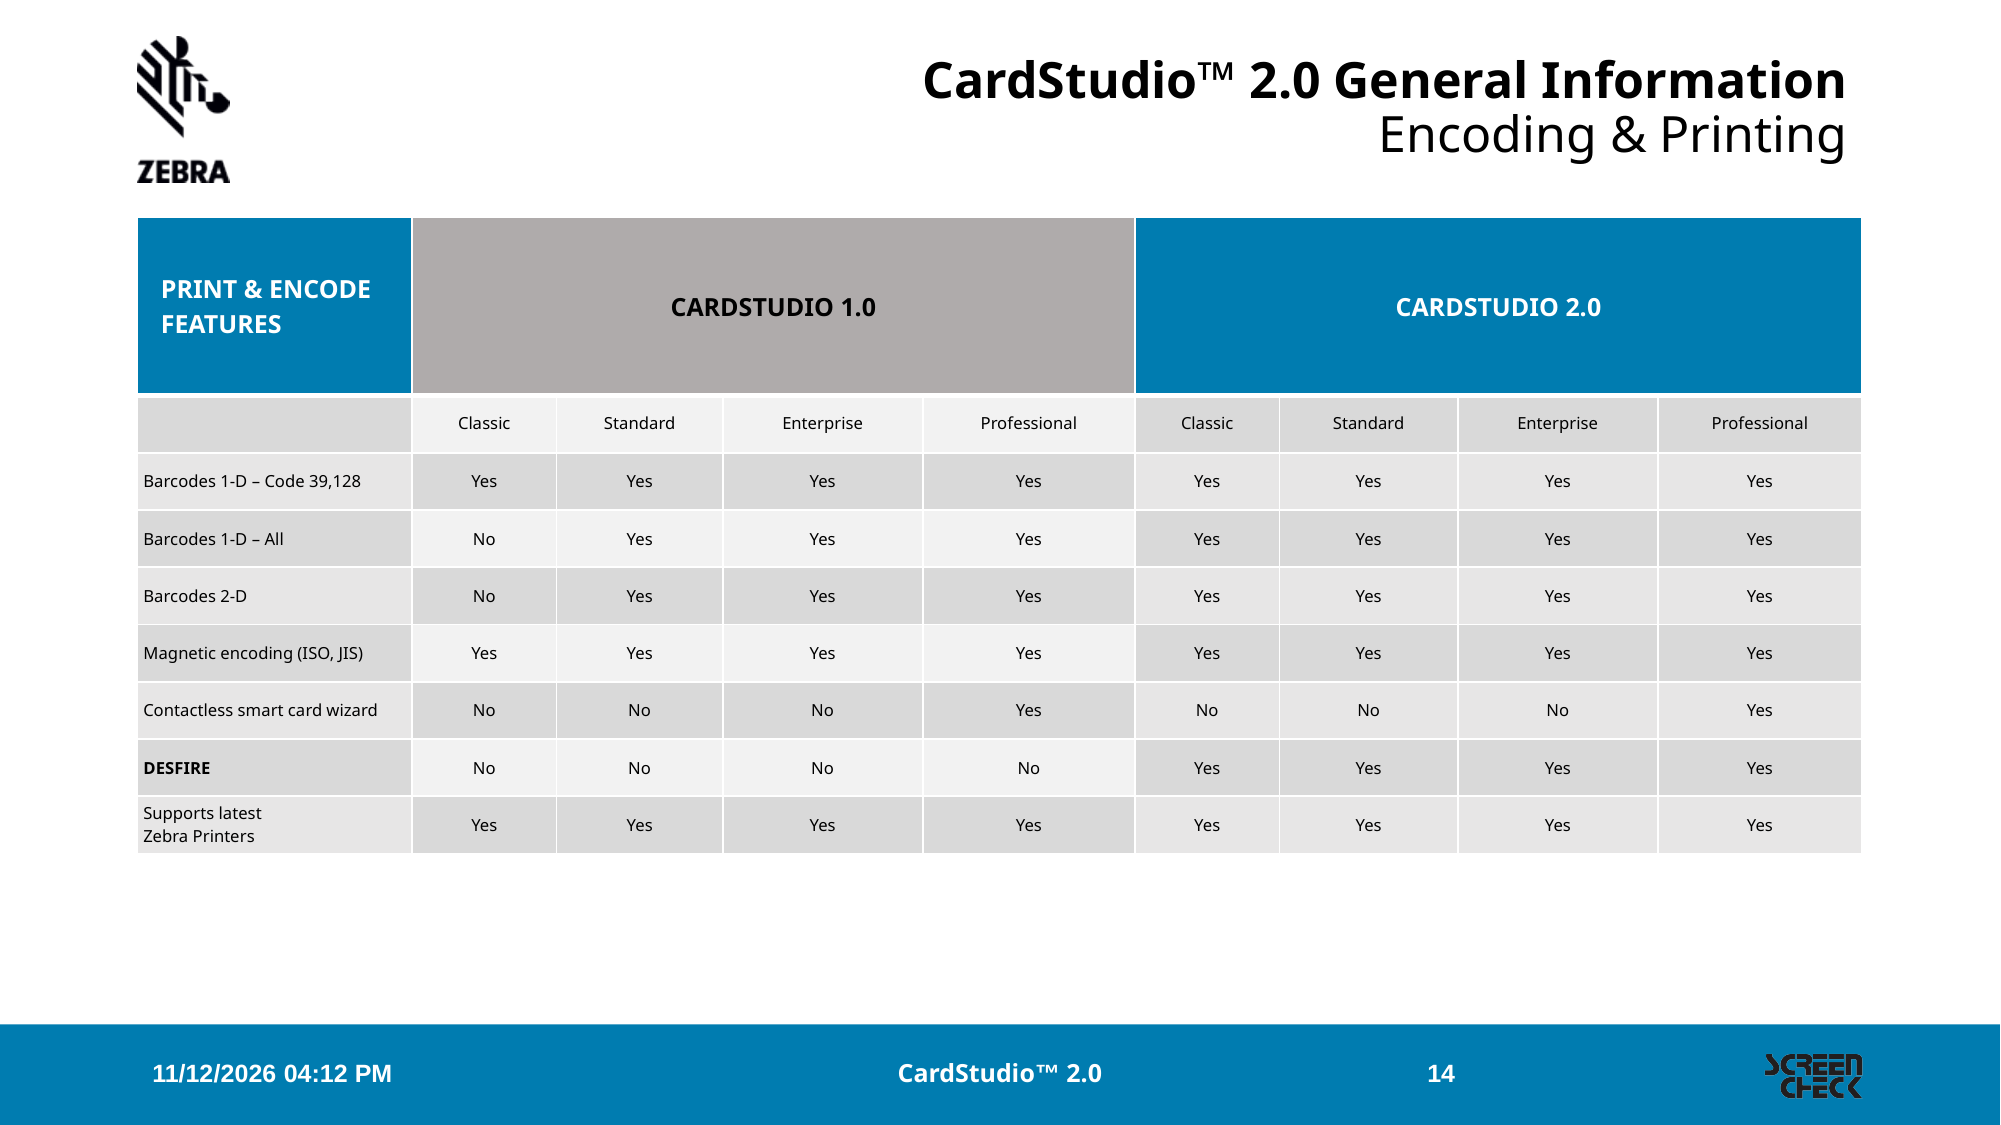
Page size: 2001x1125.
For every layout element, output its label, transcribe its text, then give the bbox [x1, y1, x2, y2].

table_cell No [557, 740, 722, 795]
table_cell Yes [1459, 454, 1657, 509]
table_cell Yes [924, 568, 1134, 624]
table_cell Barcodes 2-D [138, 568, 411, 624]
table_cell Yes [1659, 454, 1861, 509]
table_cell Yes [1659, 625, 1861, 681]
table_cell Yes [924, 511, 1134, 566]
table_cell Yes [1659, 568, 1861, 624]
table_cell No [413, 740, 556, 795]
picture [1814, 1086, 1827, 1098]
table_cell Yes [924, 454, 1134, 509]
table_cell Professional [924, 398, 1134, 452]
table_cell Yes [1659, 797, 1861, 853]
table_cell Professional [1659, 398, 1861, 452]
table_cell Barcodes 1-D – Code 39,128 [138, 454, 411, 509]
table_cell Yes [413, 625, 556, 681]
table_cell Yes [413, 454, 556, 509]
table_cell Yes [1136, 740, 1279, 795]
table_cell Yes [1659, 683, 1861, 738]
table_cell Yes [924, 625, 1134, 681]
slide_number 14 [1412, 1042, 1743, 1103]
table_cell Yes [1459, 740, 1657, 795]
table_cell No [413, 511, 556, 566]
picture [1830, 1055, 1843, 1059]
table_cell Yes [724, 797, 922, 853]
table_cell Yes [1136, 454, 1279, 509]
footer CardStudio™ 2.0 [662, 1042, 1338, 1103]
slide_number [137, 1042, 588, 1103]
table_cell Yes [557, 568, 722, 624]
table_cell Yes [557, 454, 722, 509]
table_cell No [724, 683, 922, 738]
table_cell Yes [1280, 797, 1457, 853]
table_cell No [557, 683, 722, 738]
table_cell Yes [1280, 625, 1457, 681]
table_cell No [1280, 683, 1457, 738]
table_cell Yes [1459, 625, 1657, 681]
table_cell No [924, 740, 1134, 795]
table_cell Yes [413, 797, 556, 853]
table_cell Yes [1280, 740, 1457, 795]
picture [137, 36, 230, 183]
title CardStudio™ 2.0 General Information Encoding & Printing [390, 49, 1863, 170]
table_cell No [724, 740, 922, 795]
table_cell Enterprise [1459, 398, 1657, 452]
picture [1781, 1055, 1794, 1098]
table_cell Yes [724, 625, 922, 681]
table_cell Yes [557, 625, 722, 681]
table_cell Yes [557, 511, 722, 566]
table_cell Yes [724, 454, 922, 509]
table_header CARDSTUDIO 1.0 [413, 218, 1134, 393]
picture [1765, 1055, 1779, 1075]
table_cell Yes [924, 797, 1134, 853]
table_cell Yes [1459, 511, 1657, 566]
table_cell Yes [1280, 511, 1457, 566]
table_cell Contactless smart card wizard [138, 683, 411, 738]
table_cell Yes [557, 797, 722, 853]
table_cell Yes [1659, 740, 1861, 795]
table_cell No [1459, 683, 1657, 738]
table_cell DESFIRE [138, 740, 411, 795]
table_cell Yes [1459, 568, 1657, 624]
picture [1814, 1063, 1827, 1082]
picture [1797, 1055, 1827, 1075]
picture [1846, 1055, 1862, 1098]
table_cell No [413, 683, 556, 738]
table_cell Magnetic encoding (ISO, JIS) [138, 625, 411, 681]
table_cell Standard [1280, 398, 1457, 452]
table_cell Yes [724, 568, 922, 624]
table_cell Yes [1280, 454, 1457, 509]
table_cell Yes [1459, 797, 1657, 853]
table_cell No [413, 568, 556, 624]
table_cell Enterprise [724, 398, 922, 452]
table_cell Standard [557, 398, 722, 452]
table_cell Yes [1136, 511, 1279, 566]
picture [1830, 1063, 1843, 1098]
table_cell No [1136, 683, 1279, 738]
table_cell Yes [924, 683, 1134, 738]
table_cell [138, 398, 411, 452]
table_cell Classic [413, 398, 556, 452]
picture [1797, 1077, 1811, 1098]
table_cell Supports latest Zebra Printers [138, 797, 411, 853]
table_cell Yes [1280, 568, 1457, 624]
table_cell Yes [724, 511, 922, 566]
table_cell Barcodes 1-D – All [138, 511, 411, 566]
table_cell Yes [1136, 797, 1279, 853]
table_cell Classic [1136, 398, 1279, 452]
table_cell Yes [1659, 511, 1861, 566]
table_header PRINT & ENCODE FEATURES [138, 218, 411, 393]
table_header CARDSTUDIO 2.0 [1136, 218, 1861, 393]
table_cell Yes [1136, 625, 1279, 681]
table_cell Yes [1136, 568, 1279, 624]
